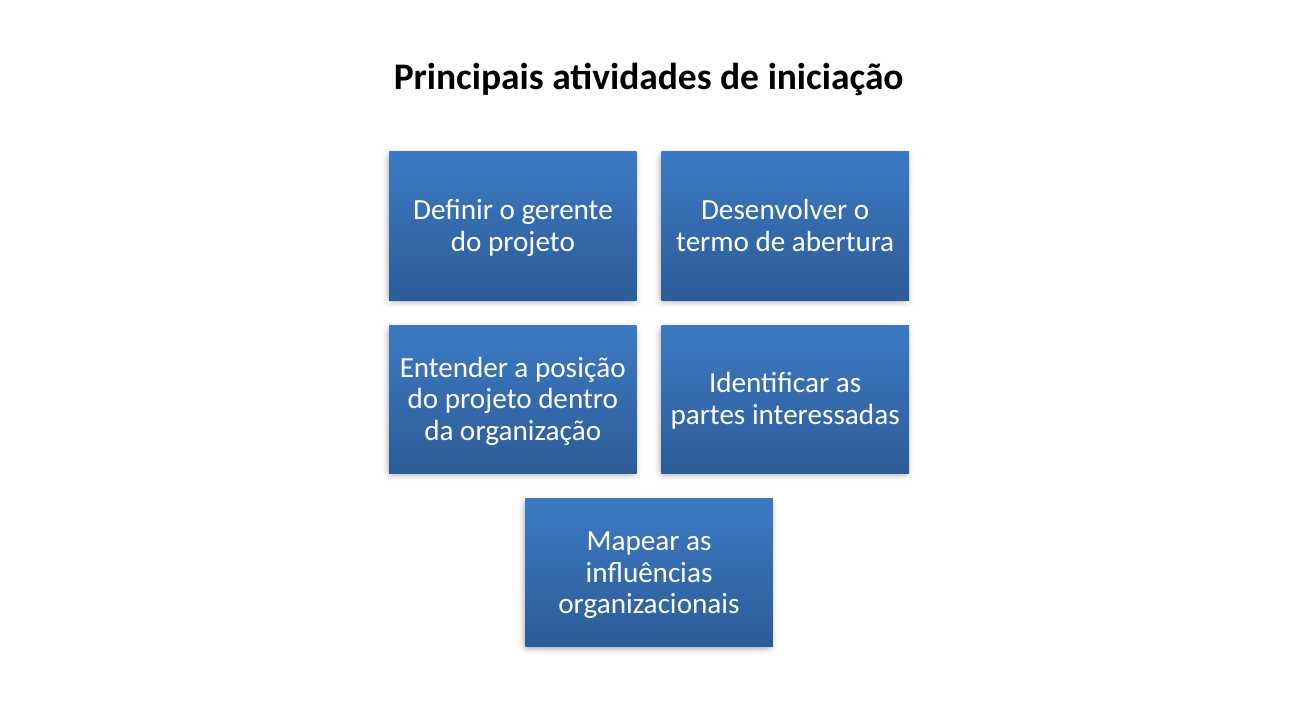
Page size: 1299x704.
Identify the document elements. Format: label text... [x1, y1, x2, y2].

text_box Principais atividades de iniciação [0, 44, 1299, 106]
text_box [388, 151, 910, 648]
